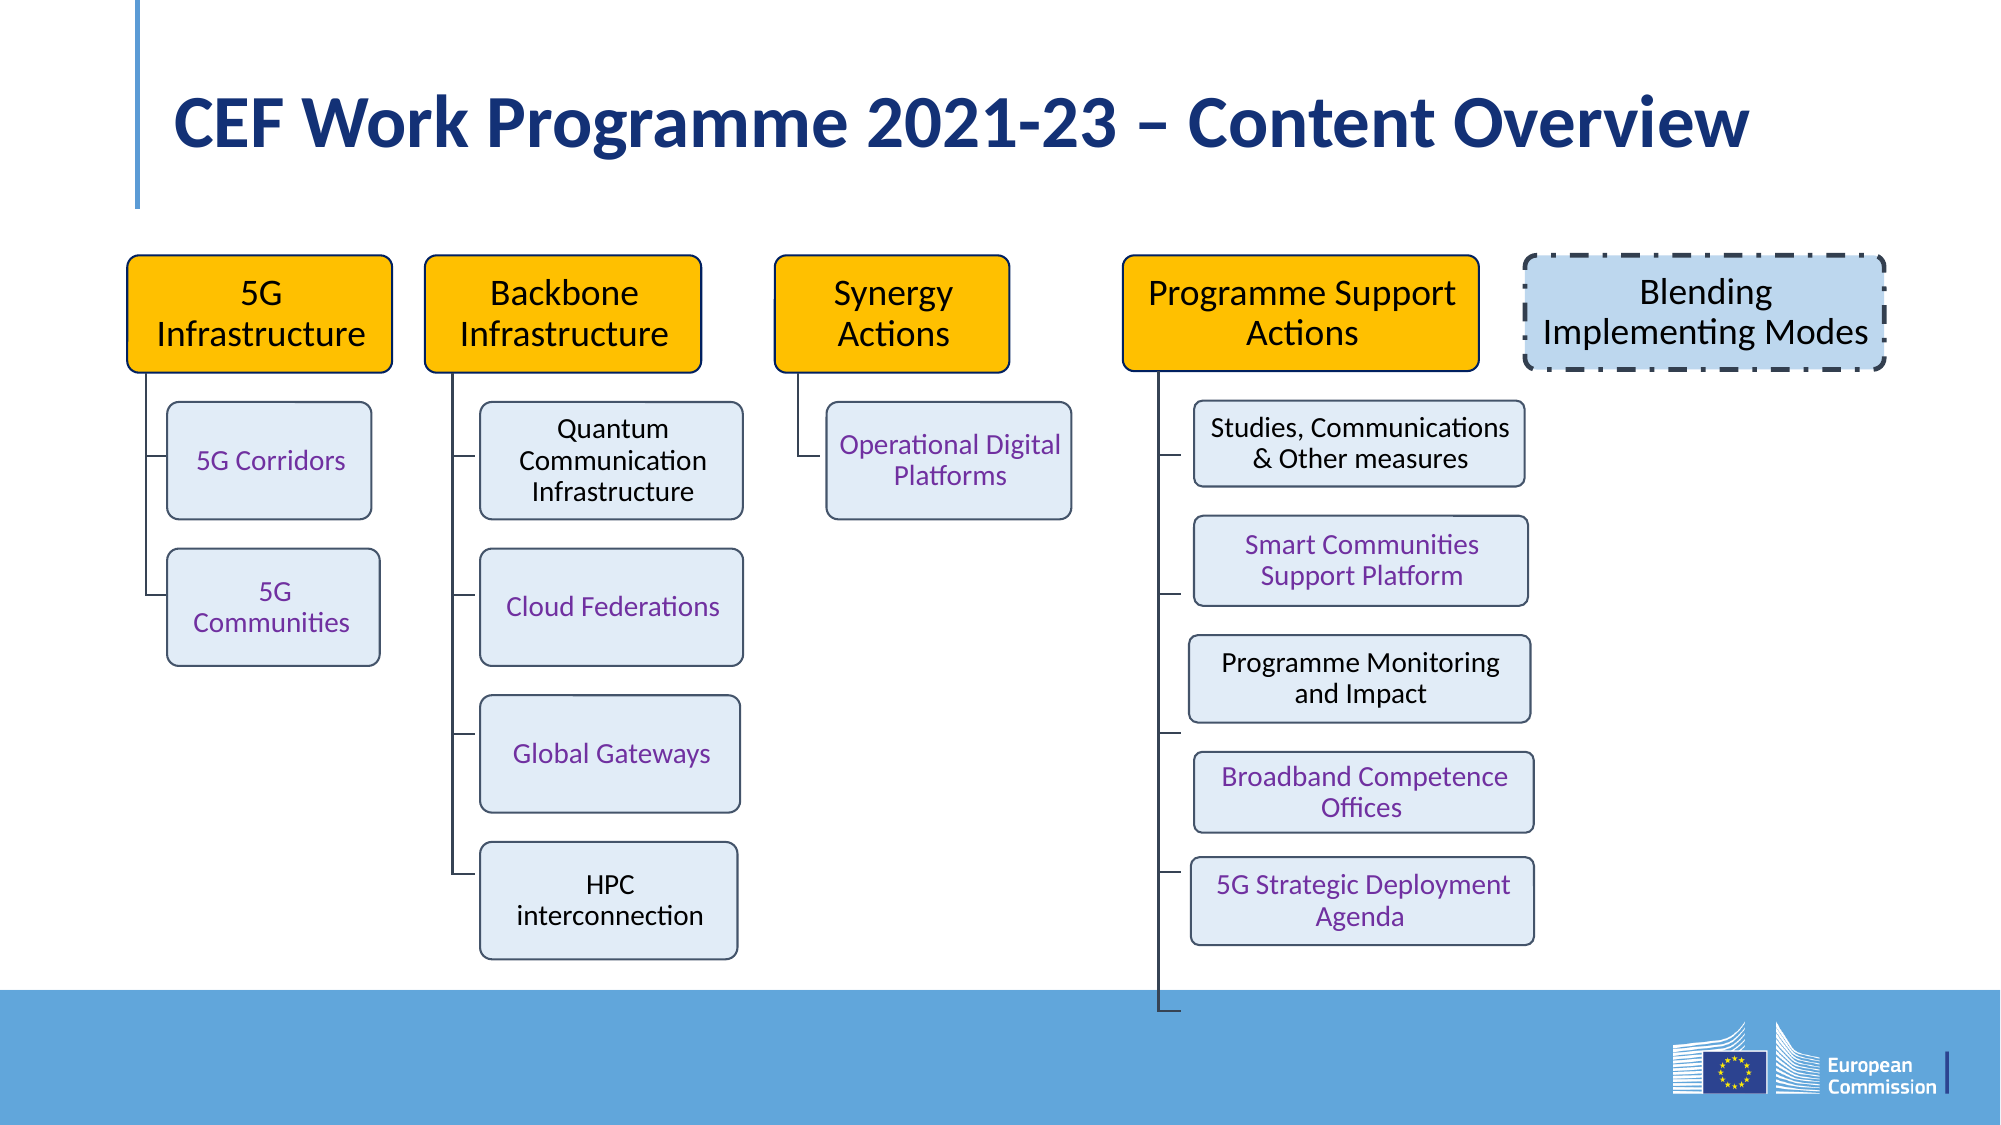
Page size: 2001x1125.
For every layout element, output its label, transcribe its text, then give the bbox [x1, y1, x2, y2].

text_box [127, 254, 1885, 960]
picture [0, 0, 2001, 1125]
title CEF Work Programme 2021-23 – Content Overview [159, 35, 1885, 165]
